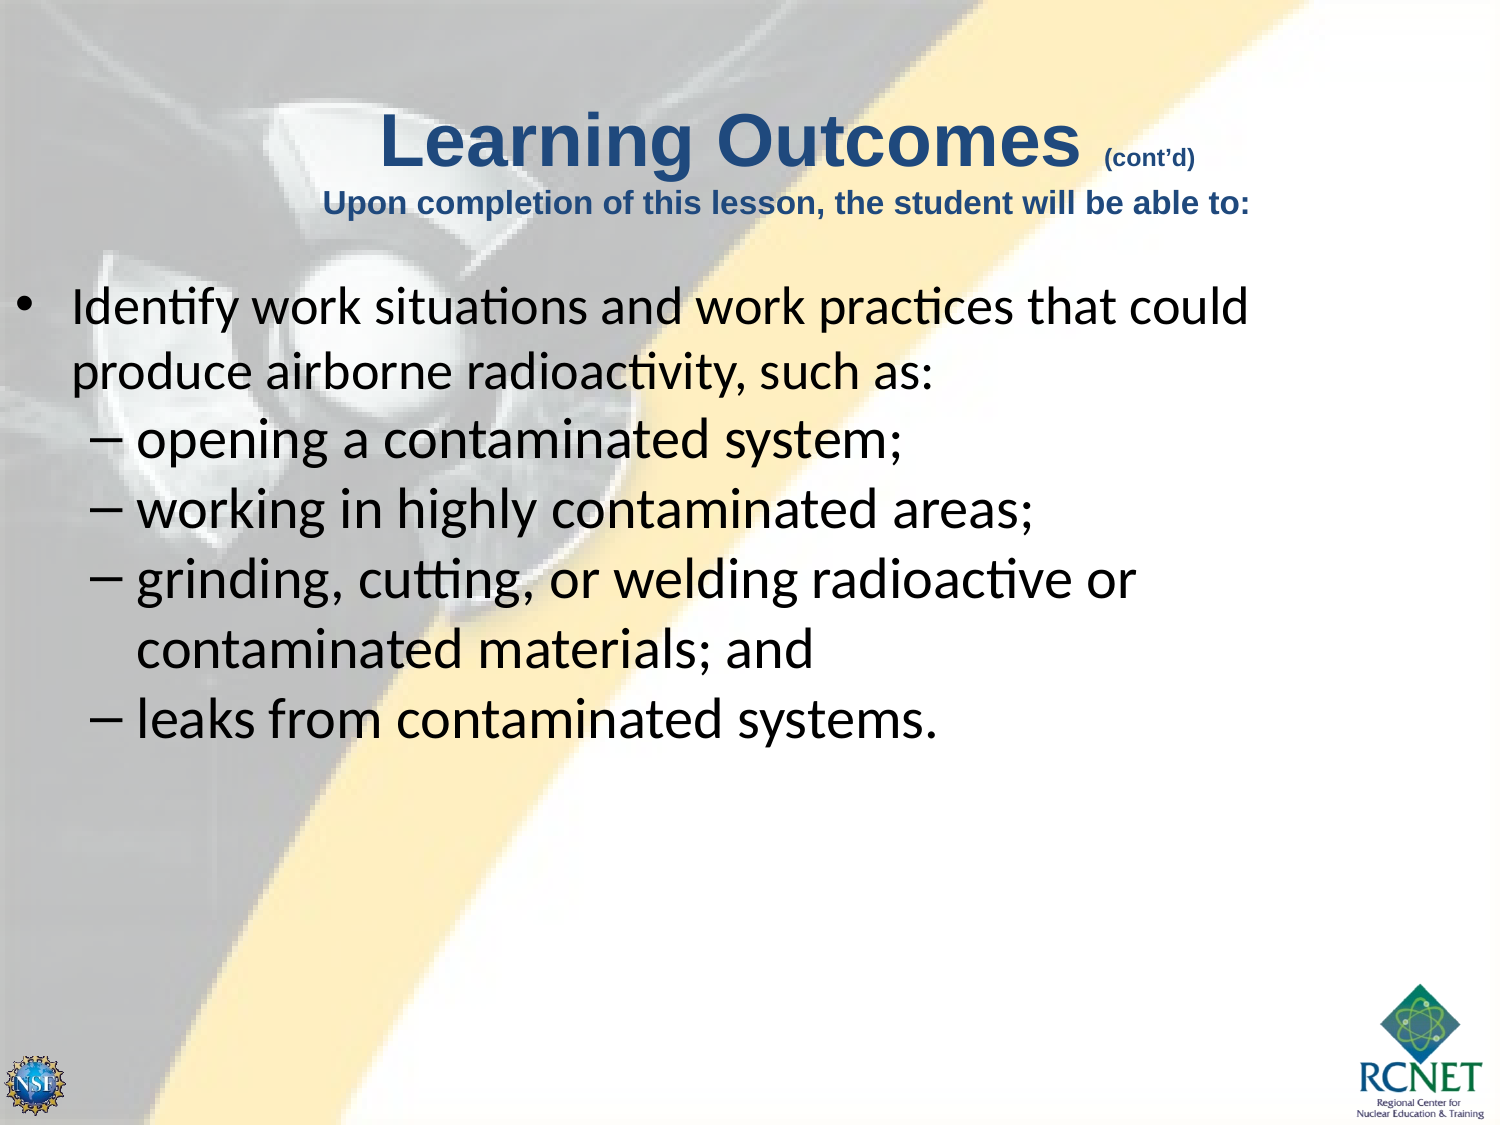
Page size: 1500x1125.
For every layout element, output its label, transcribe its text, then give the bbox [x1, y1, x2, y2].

picture [1332, 977, 1500, 1125]
text_box Learning Outcomes (cont’d) Upon completion of this lesson, the student will be able to: [200, 62, 1375, 250]
picture [0, 1056, 75, 1116]
list Identify work situations and work practices that could produce airborne radioactivity, such as: opening a contaminated system; working in highly contaminated areas; grinding, cutting, or welding radioactive or contaminated materials; and leaks from contaminated systems. [0, 262, 1325, 1000]
